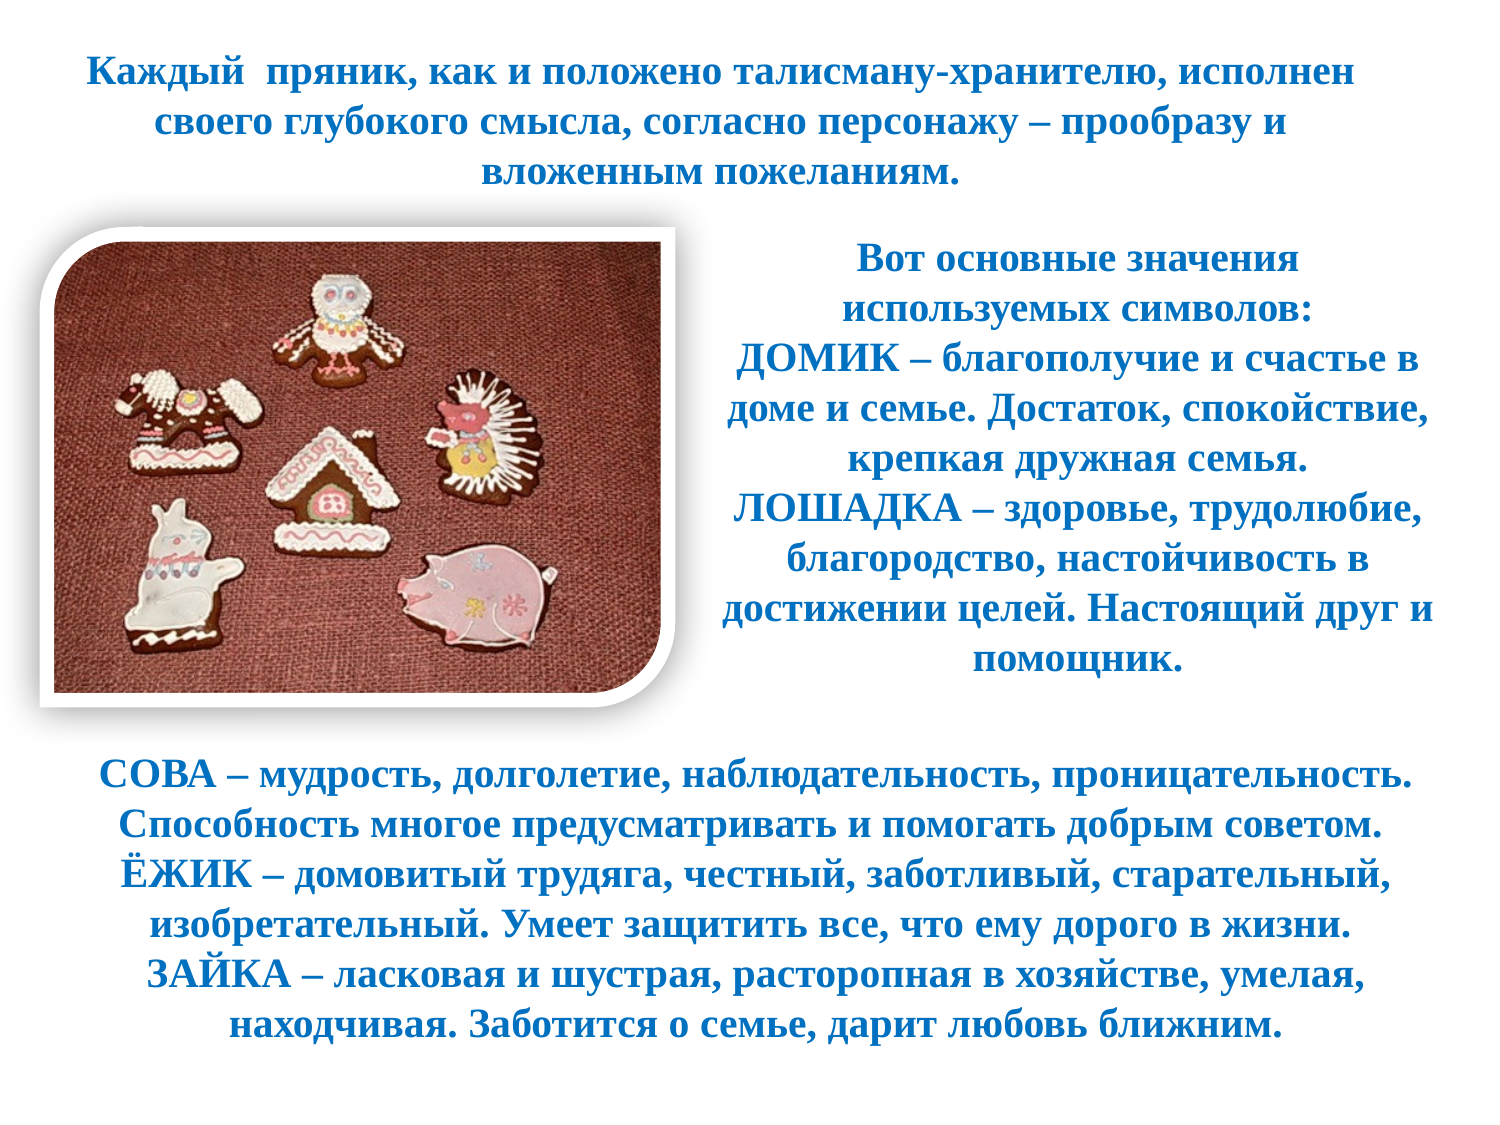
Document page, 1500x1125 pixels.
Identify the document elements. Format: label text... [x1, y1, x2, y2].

text_box СОВА – мудрость, долголетие, наблюдательность, проницательность. Способность многое предусматривать и помогать добрым советом. ЁЖИК – домовитый трудяга, честный, заботливый, старательный, изобретательный. Умеет защитить все, что ему дорого в жизни. ЗАЙКА – ласковая и шустрая, расторопная в хозяйстве, умелая, находчивая. Заботится о семье, дарит любовь ближним. [35, 738, 1477, 1054]
picture [46, 234, 669, 701]
text_box Каждый пряник, как и положено талисману-хранителю, исполнен своего глубокого смысла, согласно персонажу – прообразу и вложенным пожеланиям. [70, 35, 1372, 200]
text_box Вот основные значения используемых символов: ДОМИК – благополучие и счастье в доме и семье. Достаток, спокойствие, крепкая дружная семья. ЛОШАДКА – здоровье, трудолюбие, благородство, настойчивость в достижении целей. Настоящий друг и помощник. [703, 222, 1453, 688]
